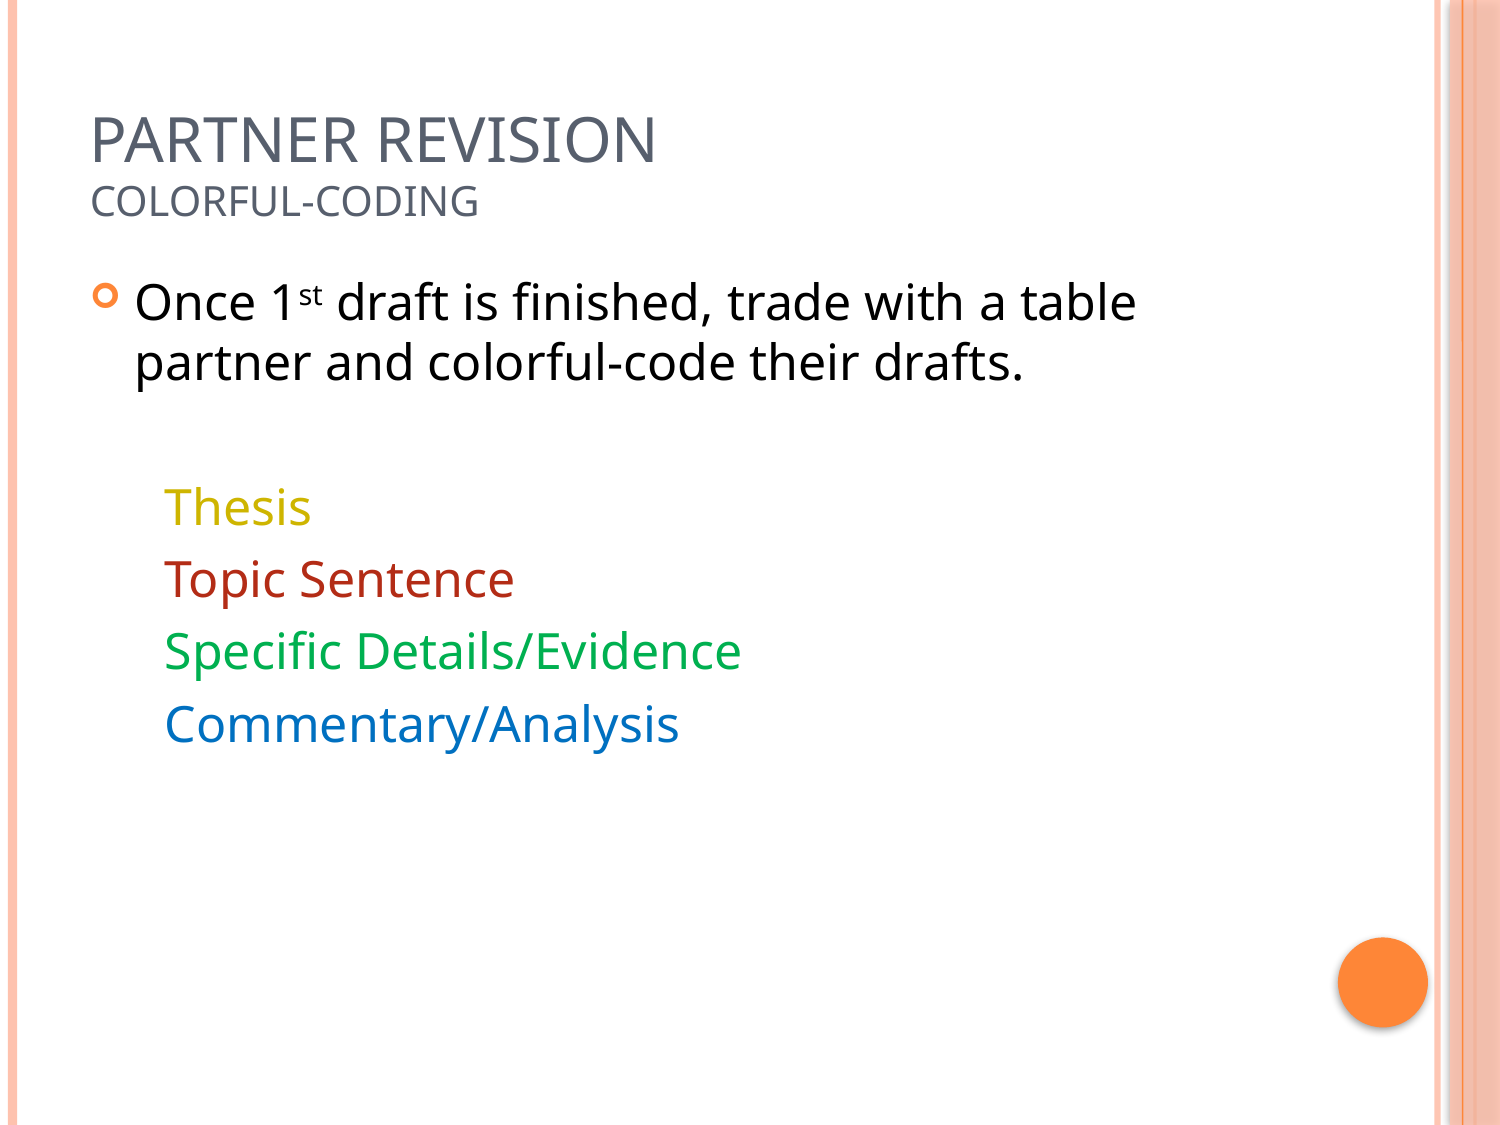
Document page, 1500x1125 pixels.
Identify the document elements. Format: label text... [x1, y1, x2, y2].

list Once 1st draft is finished, trade with a table partner and colorful-code their drafts. Thesis Topic Sentence Specific Details/Evidence Commentary/Analysis [75, 262, 1300, 1062]
title Partner Revision Colorful-Coding [75, 45, 1300, 233]
